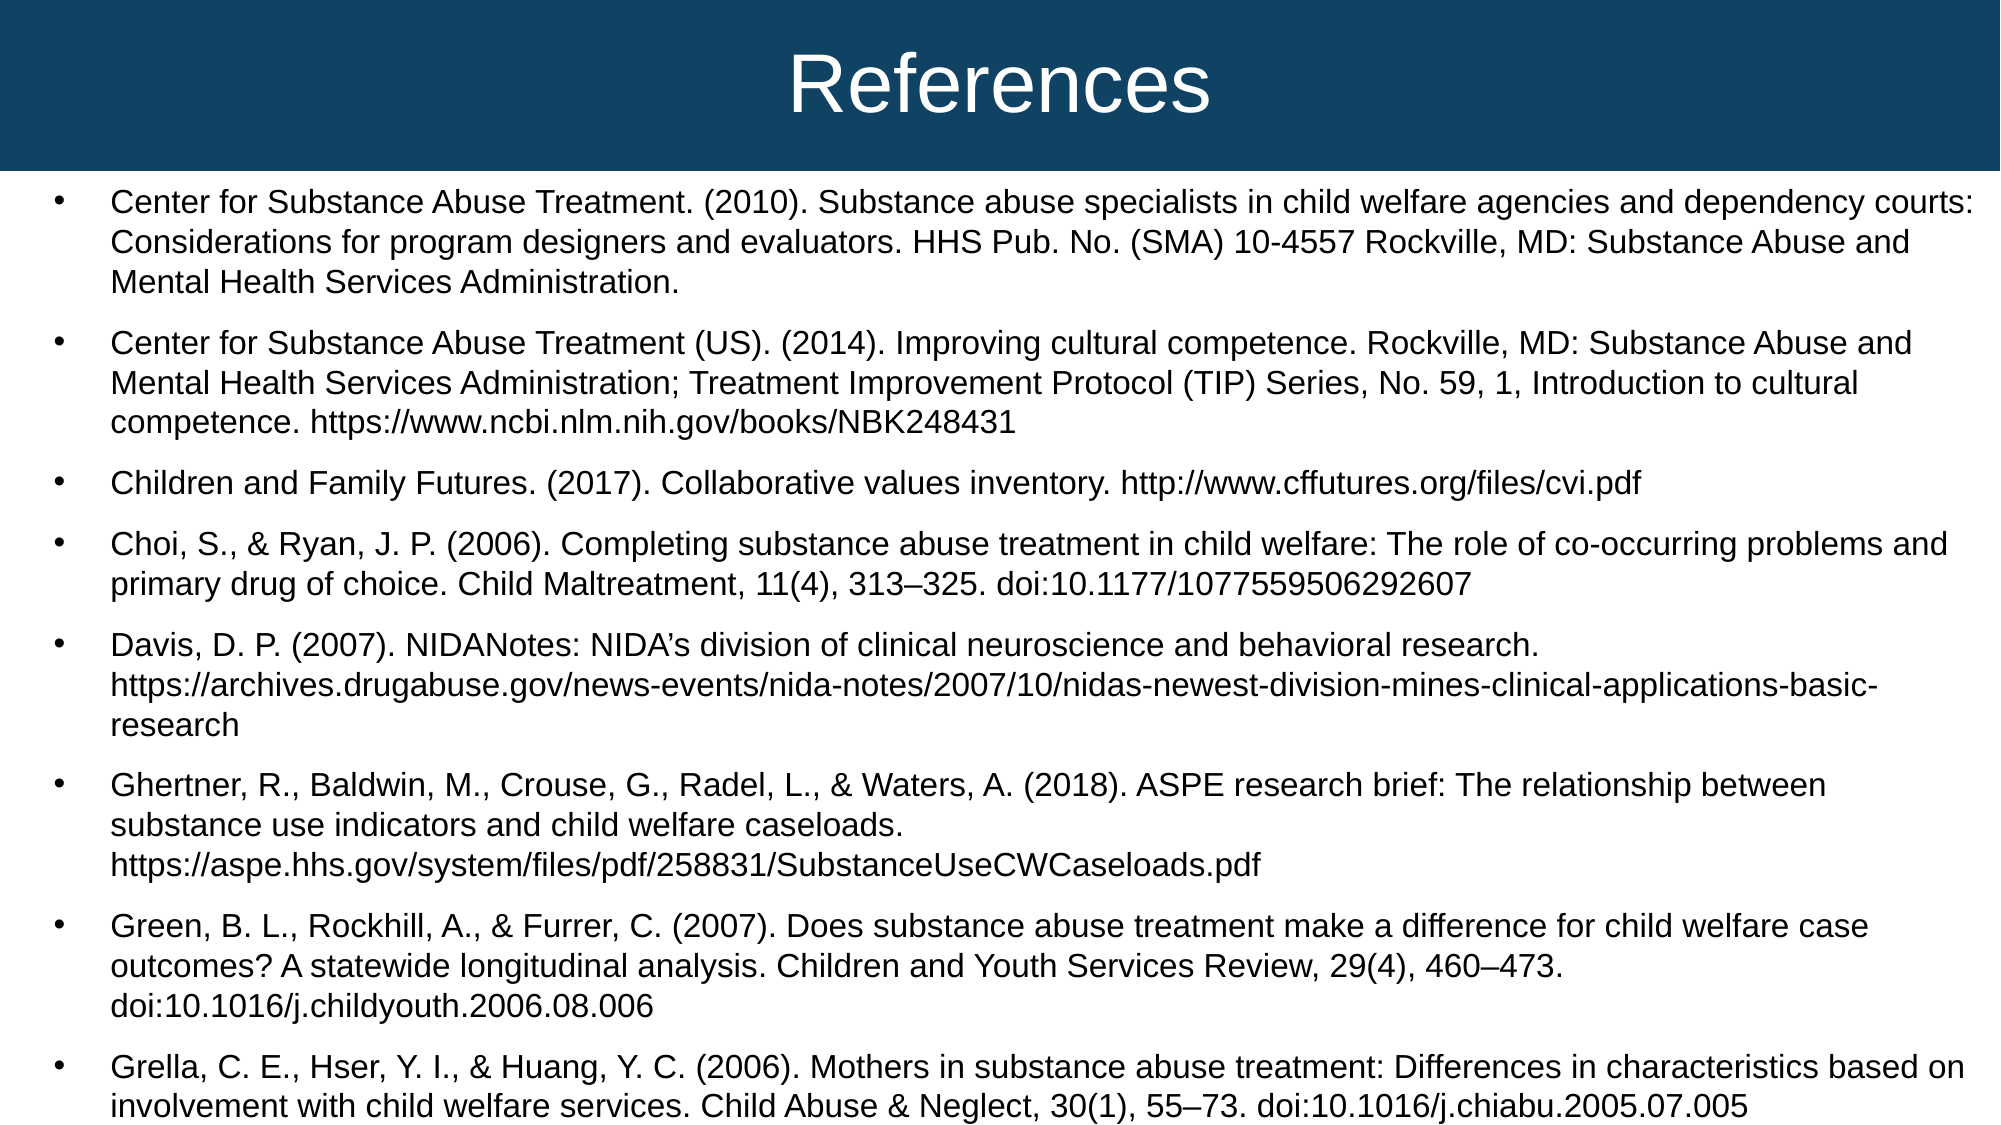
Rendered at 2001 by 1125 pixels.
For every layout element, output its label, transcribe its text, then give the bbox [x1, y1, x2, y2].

title References [0, 0, 2000, 171]
list Center for Substance Abuse Treatment. (2010). Substance abuse specialists in child welfare agencies and dependency courts: Considerations for program designers and evaluators. HHS Pub. No. (SMA) 10-4557 Rockville, MD: Substance Abuse and Mental Health Services Administration. Center for Substance Abuse Treatment (US). (2014). Improving cultural competence. Rockville, MD: Substance Abuse and Mental Health Services Administration; Treatment Improvement Protocol (TIP) Series, No. 59, 1, Introduction to cultural competence. https://www.ncbi.nlm.nih.gov/books/NBK248431 Children and Family Futures. (2017). Collaborative values inventory. http://www.cffutures.org/files/cvi.pdf Choi, S., & Ryan, J. P. (2006). Completing substance abuse treatment in child welfare: The role of co-occurring problems and primary drug of choice. Child Maltreatment, 11(4), 313–325. doi:10.1177/1077559506292607 Davis, D. P. (2007). NIDANotes: NIDA’s division of clinical neuroscience and behavioral research. https://archives.drugabuse.gov/news-events/nida-notes/2007/10/nidas-newest-division-mines-clinical-applications-basic-research Ghertner, R., Baldwin, M., Crouse, G., Radel, L., & Waters, A. (2018). ASPE research brief: The relationship between substance use indicators and child welfare caseloads. https://aspe.hhs.gov/system/files/pdf/258831/SubstanceUseCWCaseloads.pdf Green, B. L., Rockhill, A., & Furrer, C. (2007). Does substance abuse treatment make a difference for child welfare case outcomes? A statewide longitudinal analysis. Children and Youth Services Review, 29(4), 460–473. doi:10.1016/j.childyouth.2006.08.006 Grella, C. E., Hser, Y. I., & Huang, Y. C. (2006). Mothers in substance abuse treatment: Differences in characteristics based on involvement with child welfare services. Child Abuse & Neglect, 30(1), 55–73. doi:10.1016/j.chiabu.2005.07.005 [38, 172, 2000, 1086]
